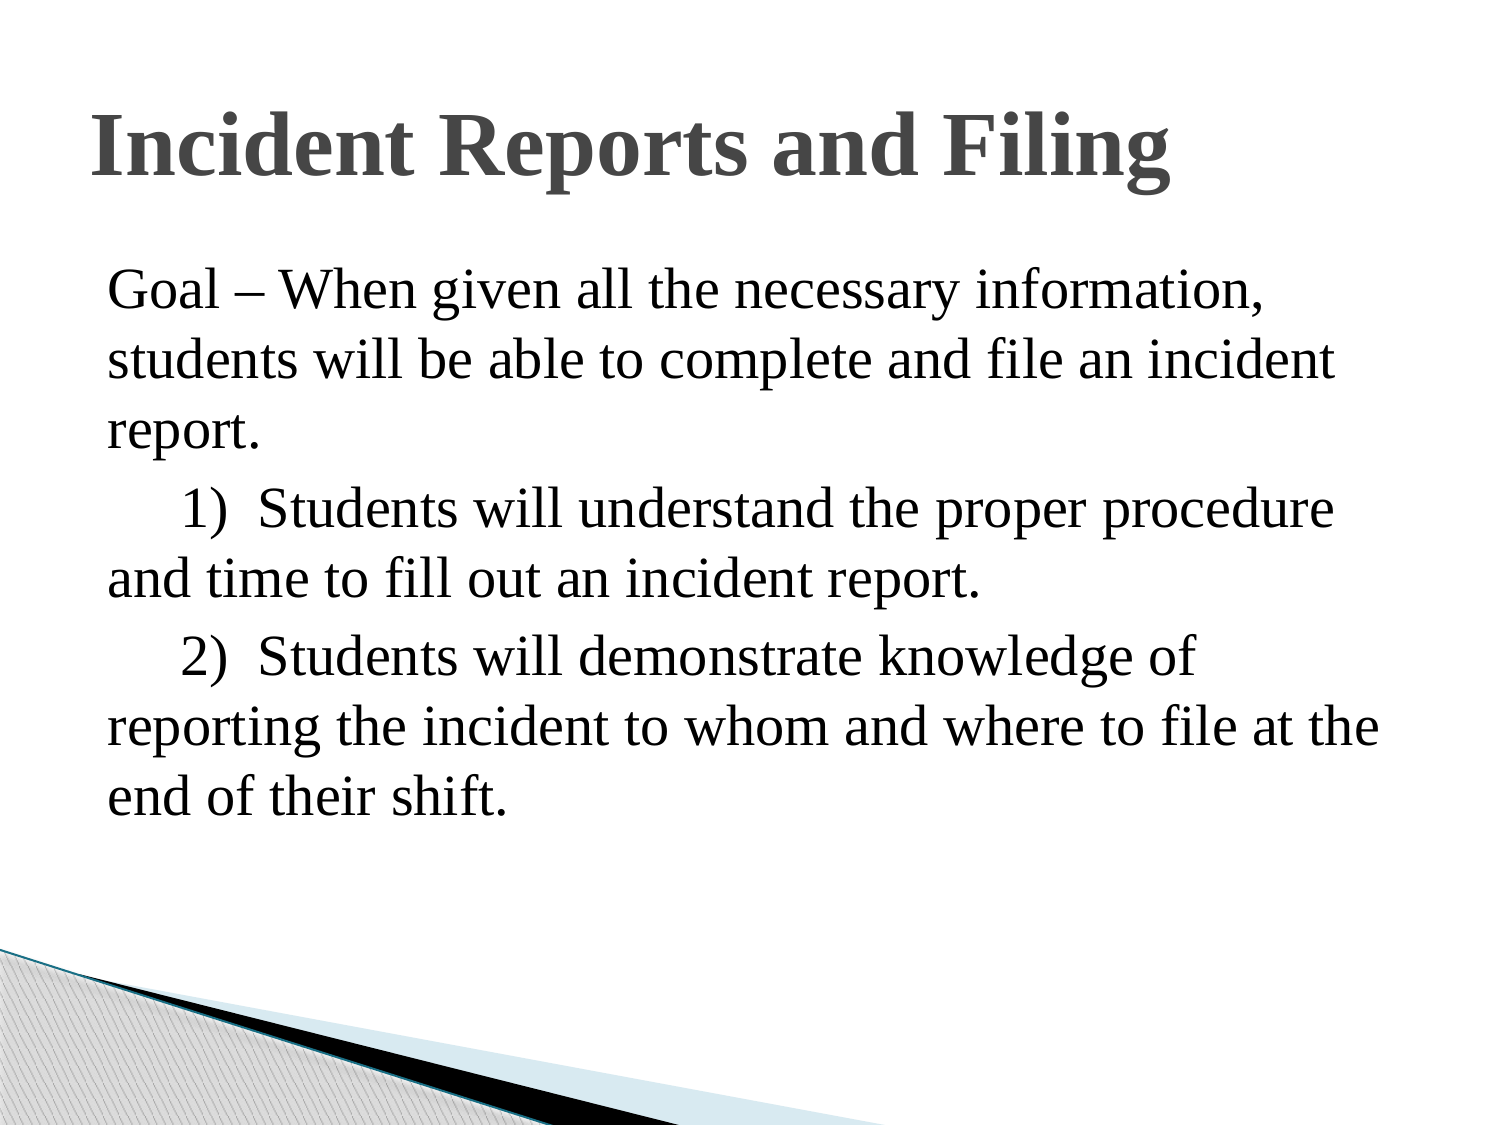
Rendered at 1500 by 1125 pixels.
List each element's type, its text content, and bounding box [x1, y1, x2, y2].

list Goal – When given all the necessary information, students will be able to complete and file an incident report. 1) Students will understand the proper procedure and time to fill out an incident report. 2) Students will demonstrate knowledge of reporting the incident to whom and where to file at the end of their shift. [75, 243, 1425, 986]
title Incident Reports and Filing [75, 45, 1425, 233]
